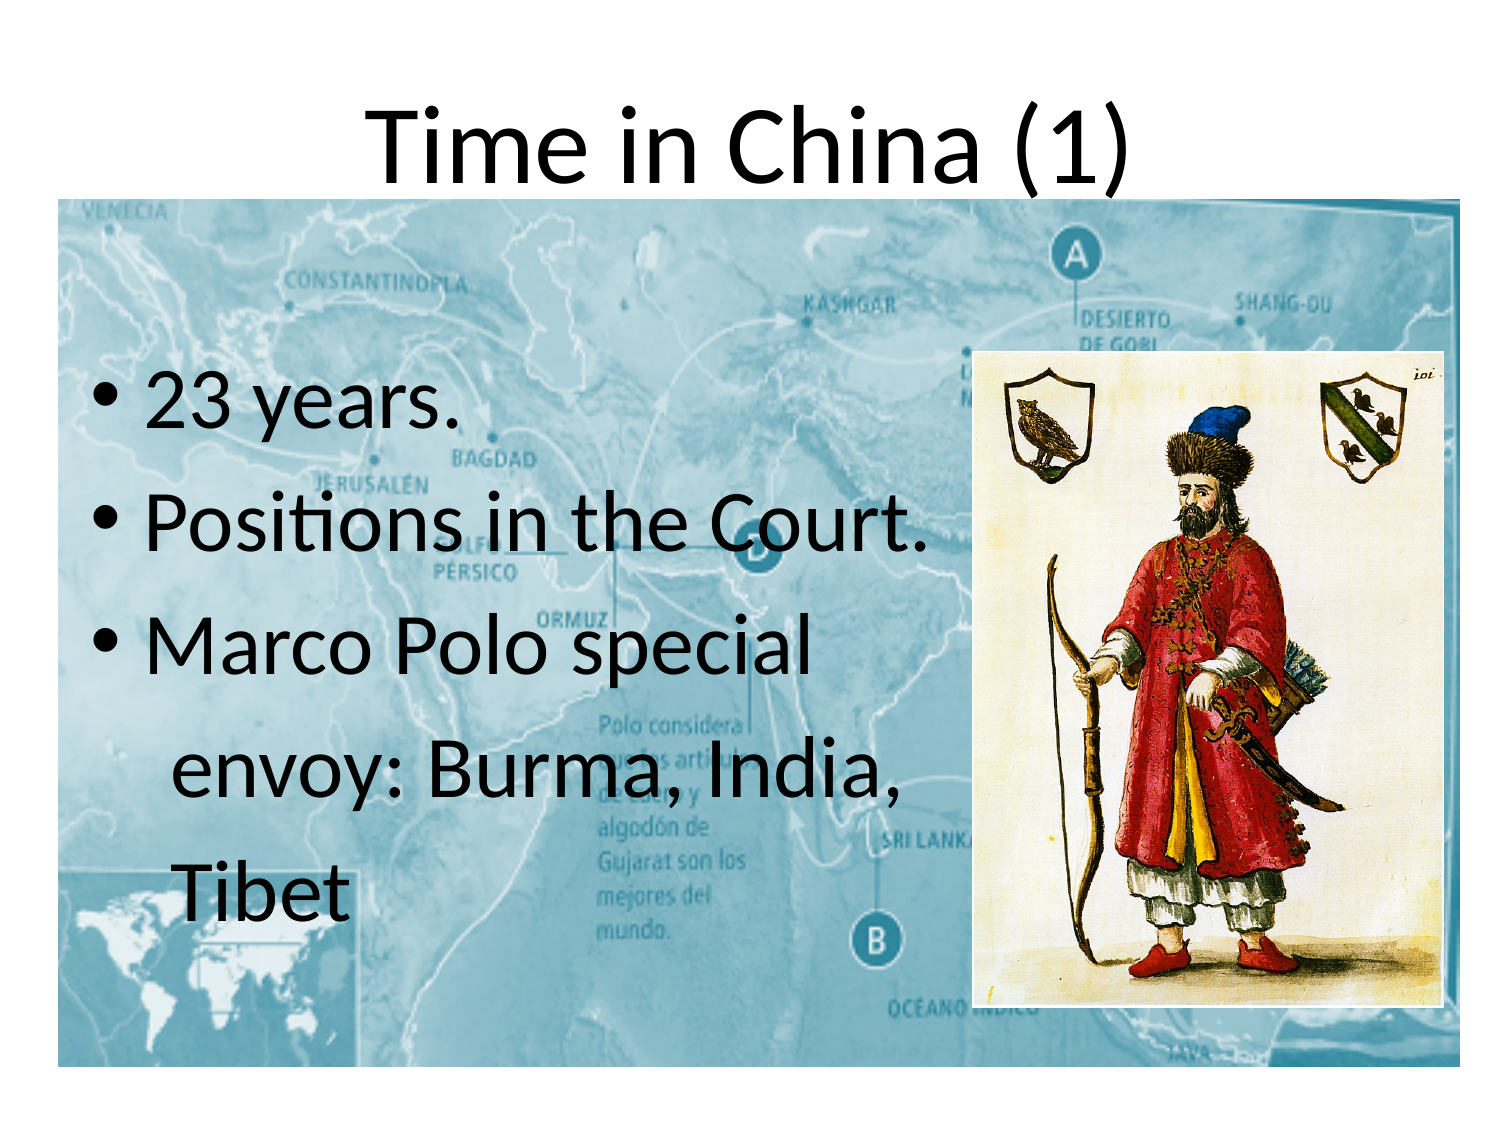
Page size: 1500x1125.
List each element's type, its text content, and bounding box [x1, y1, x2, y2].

picture [58, 198, 1460, 1067]
title Time in China (1) [75, 45, 1425, 197]
